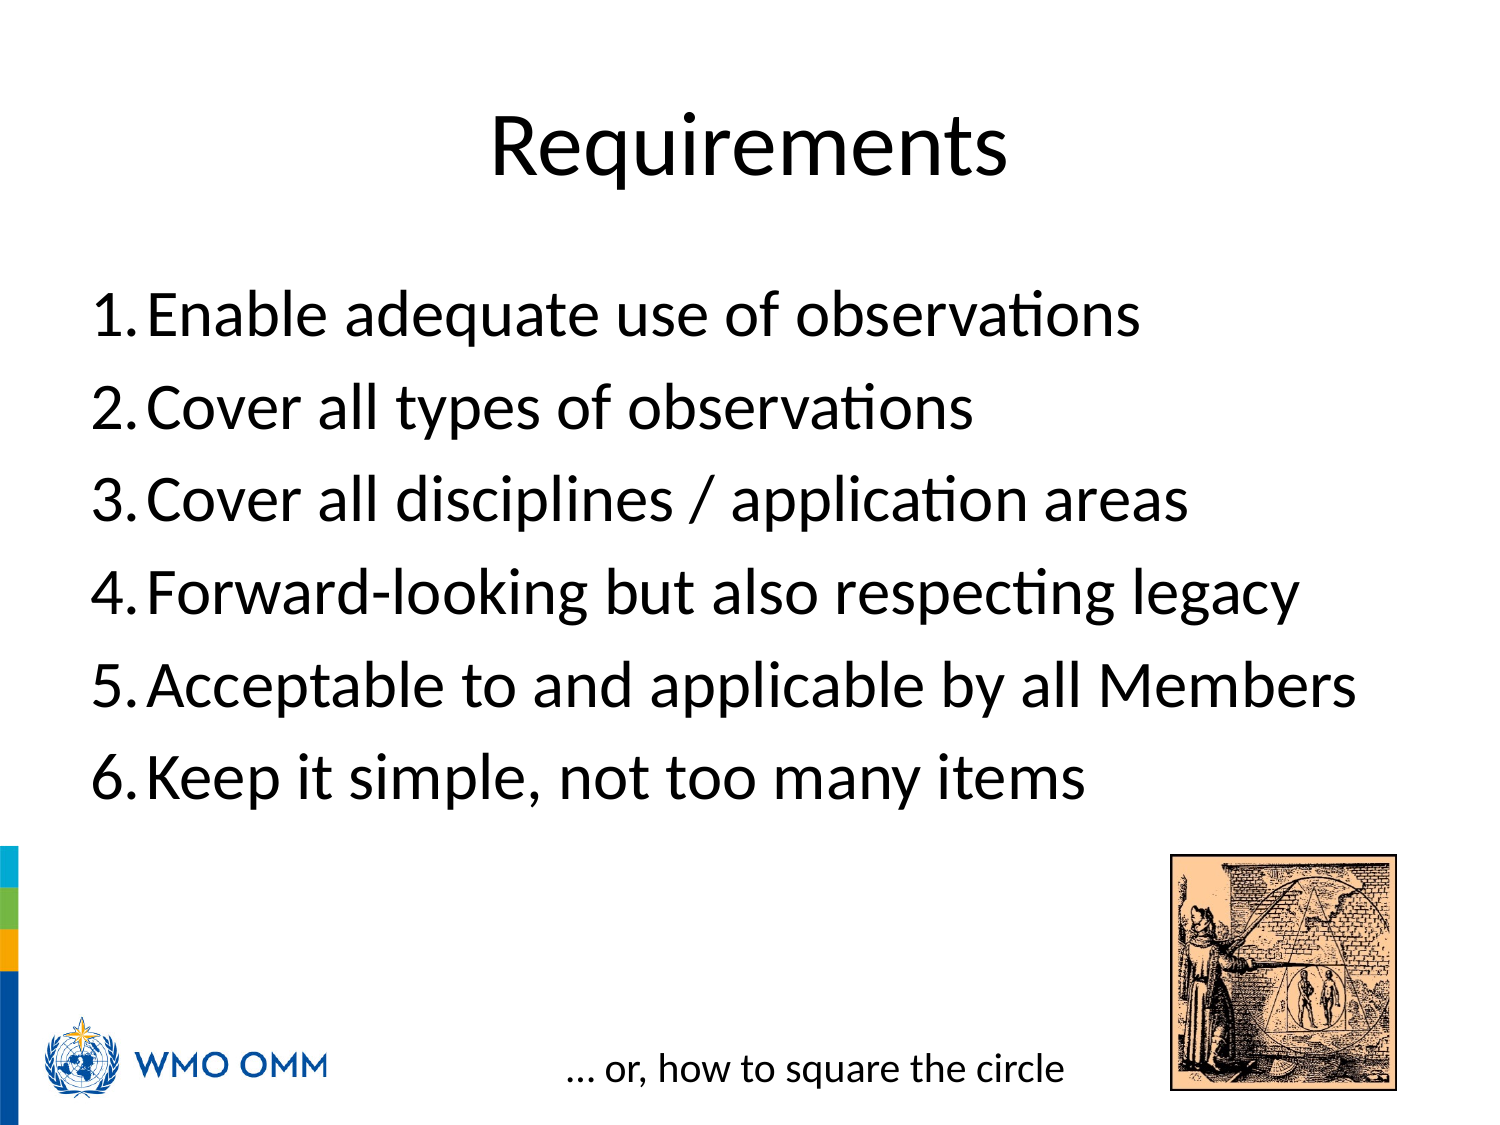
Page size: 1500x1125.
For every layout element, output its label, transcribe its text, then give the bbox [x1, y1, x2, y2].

picture [0, 845, 327, 1125]
list Enable adequate use of observations Cover all types of observations Cover all disciplines / application areas Forward-looking but also respecting legacy Acceptable to and applicable by all Members Keep it simple, not too many items [75, 262, 1425, 1005]
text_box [607, 853, 1397, 1091]
title Requirements [75, 45, 1425, 233]
